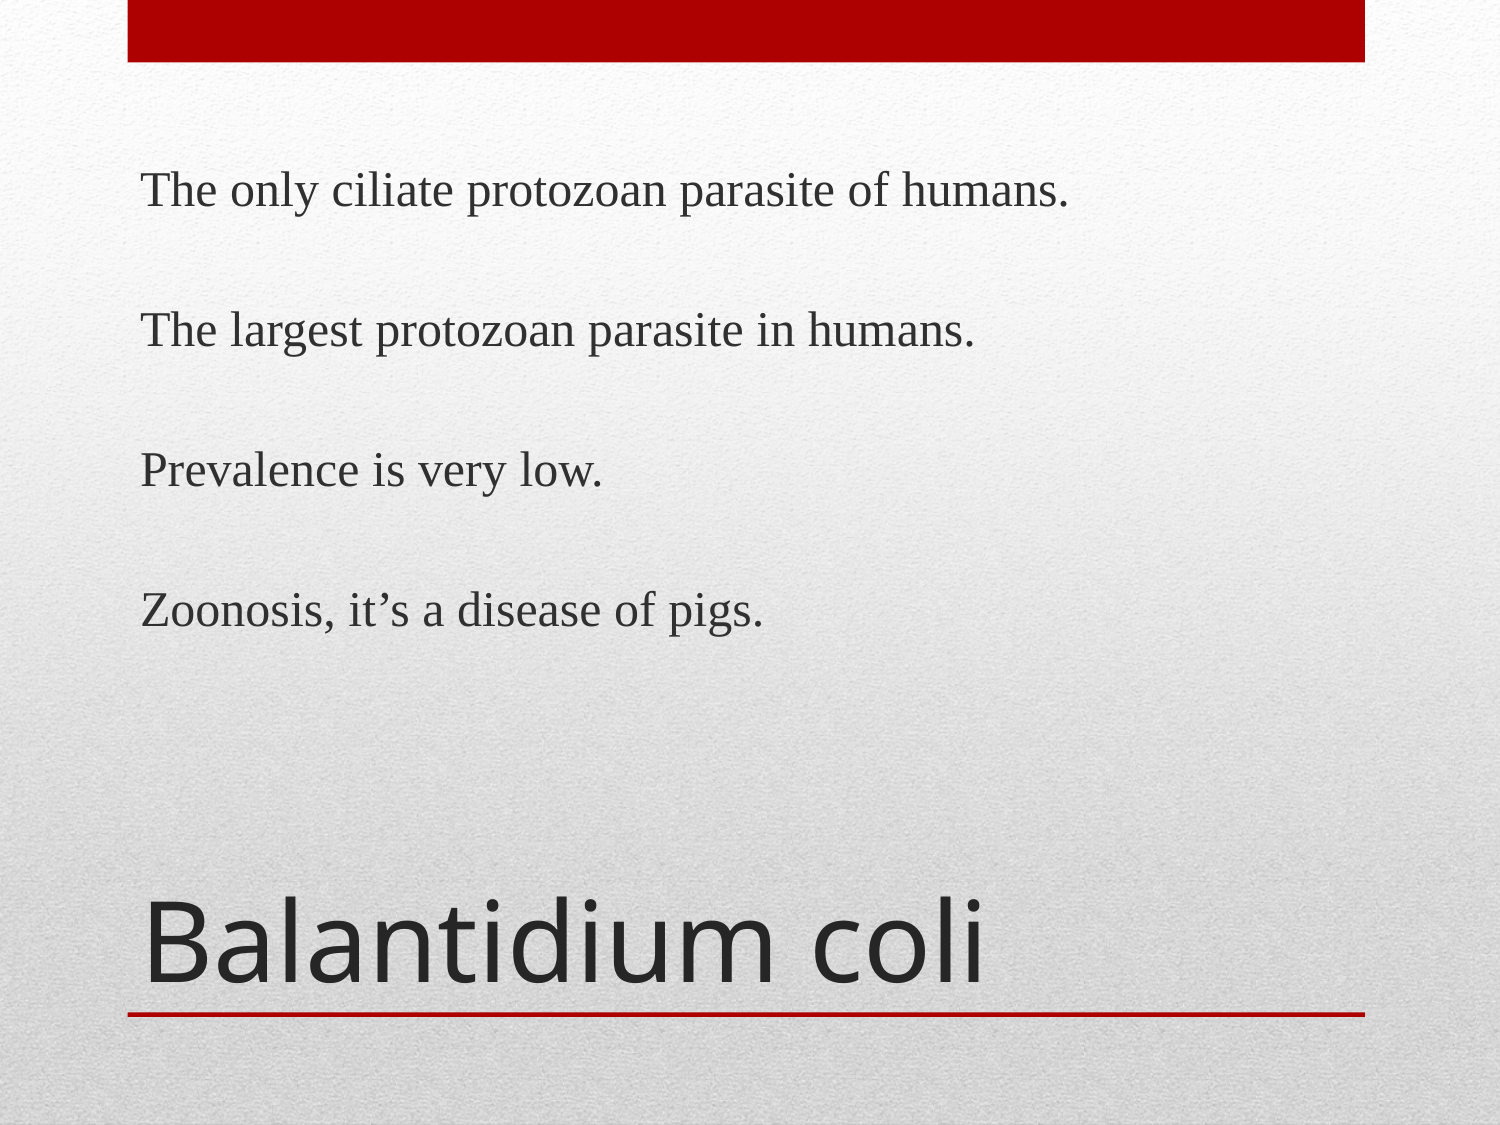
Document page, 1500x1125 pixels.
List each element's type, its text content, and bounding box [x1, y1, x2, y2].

title Balantidium coli [125, 750, 1238, 1013]
list The only ciliate protozoan parasite of humans. The largest protozoan parasite in humans. Prevalence is very low. Zoonosis, it’s a disease of pigs. [125, 112, 1363, 750]
